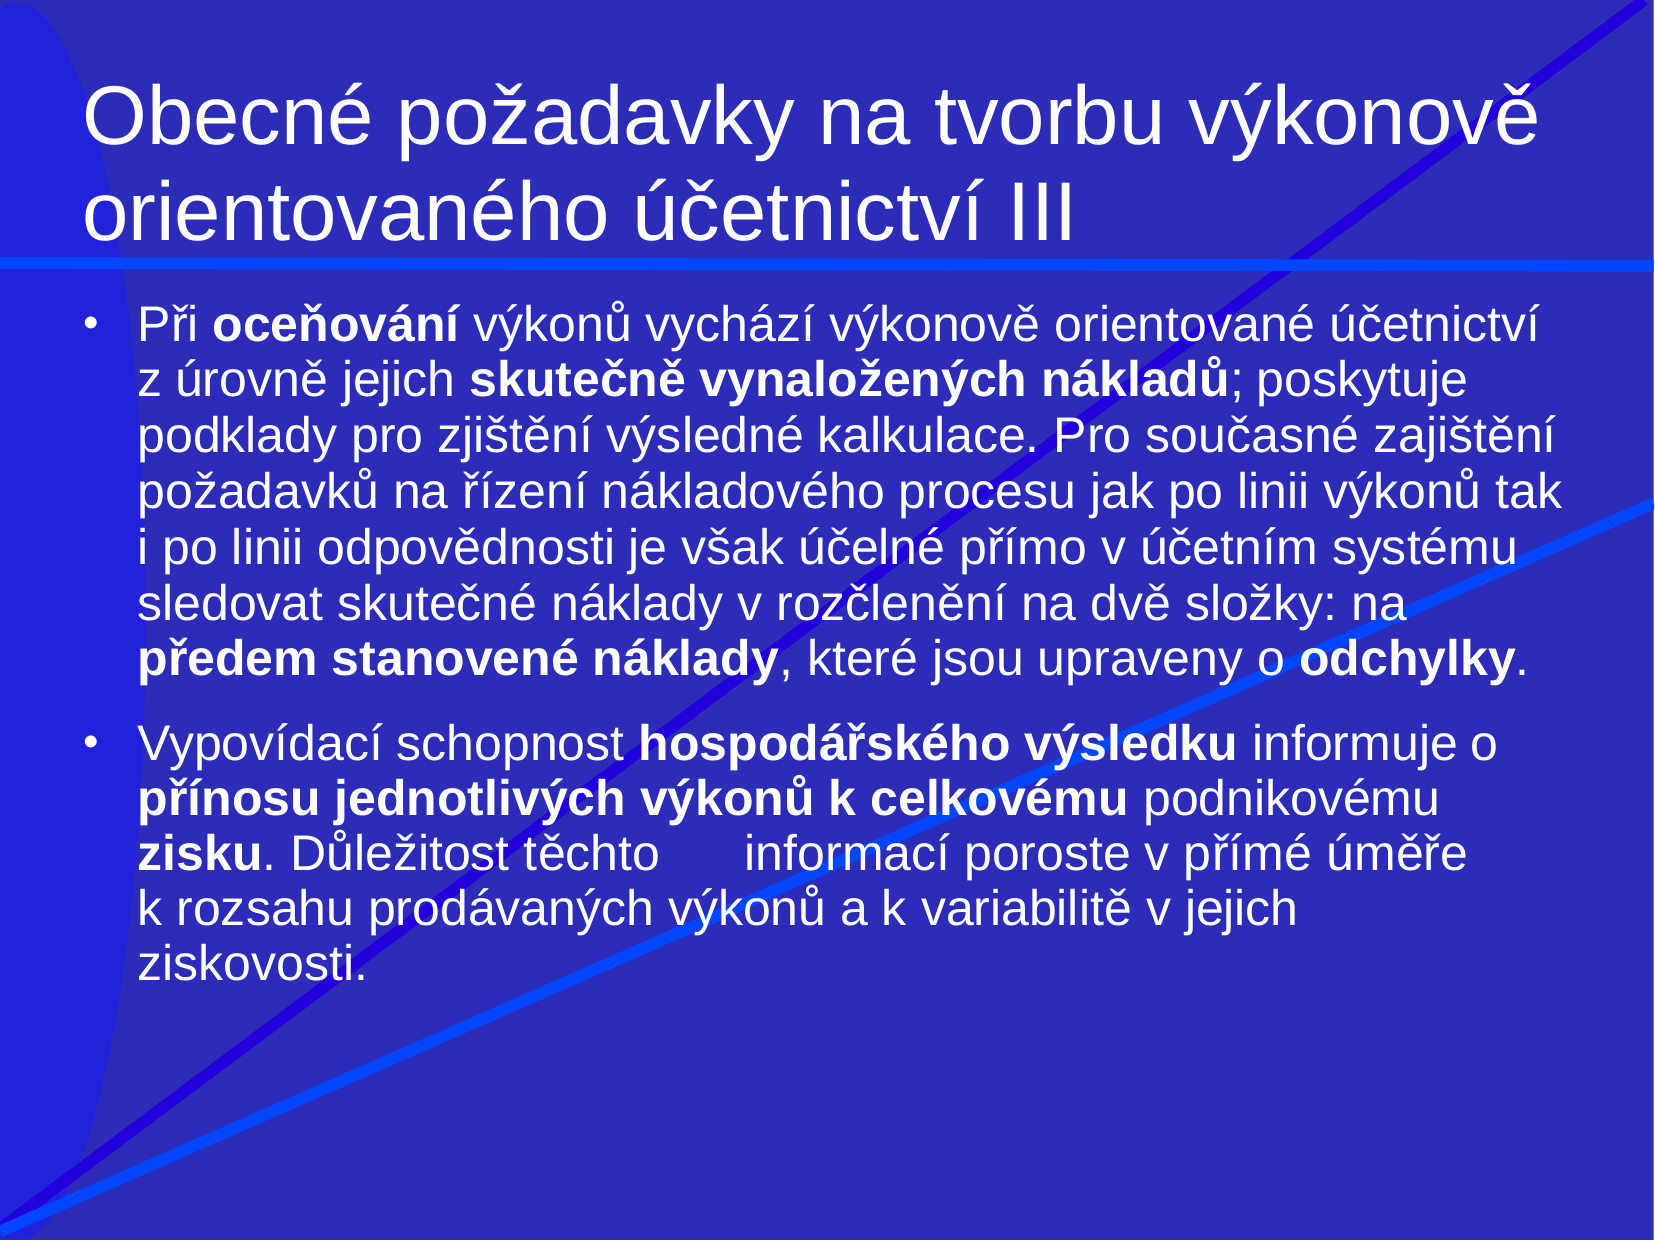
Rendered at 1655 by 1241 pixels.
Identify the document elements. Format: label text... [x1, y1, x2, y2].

title Obecné požadavky na tvorbu výkonově orientovaného účetnictví III [80, 64, 1574, 272]
text_box Při oceňování výkonů vychází výkonově orientované účetnictví z úrovně jejich skutečně vynaložených nákladů; poskytuje podklady pro zjištění výsledné kalkulace. Pro současné zajištění požadavků na řízení nákladového procesu jak po linii výkonů tak i po linii odpovědnosti je však účelné přímo v účetním systému sledovat skutečné náklady v rozčlenění na dvě složky: na předem stanovené náklady, které jsou upraveny o odchylky. Vypovídací schopnost hospodářského výsledku informuje o přínosu jednotlivých výkonů k celkovému podnikovému zisku. Důležitost těchto informací poroste v přímé úměře k rozsahu prodávaných výkonů a k variabilitě v jejich ziskovosti. [80, 296, 1567, 992]
